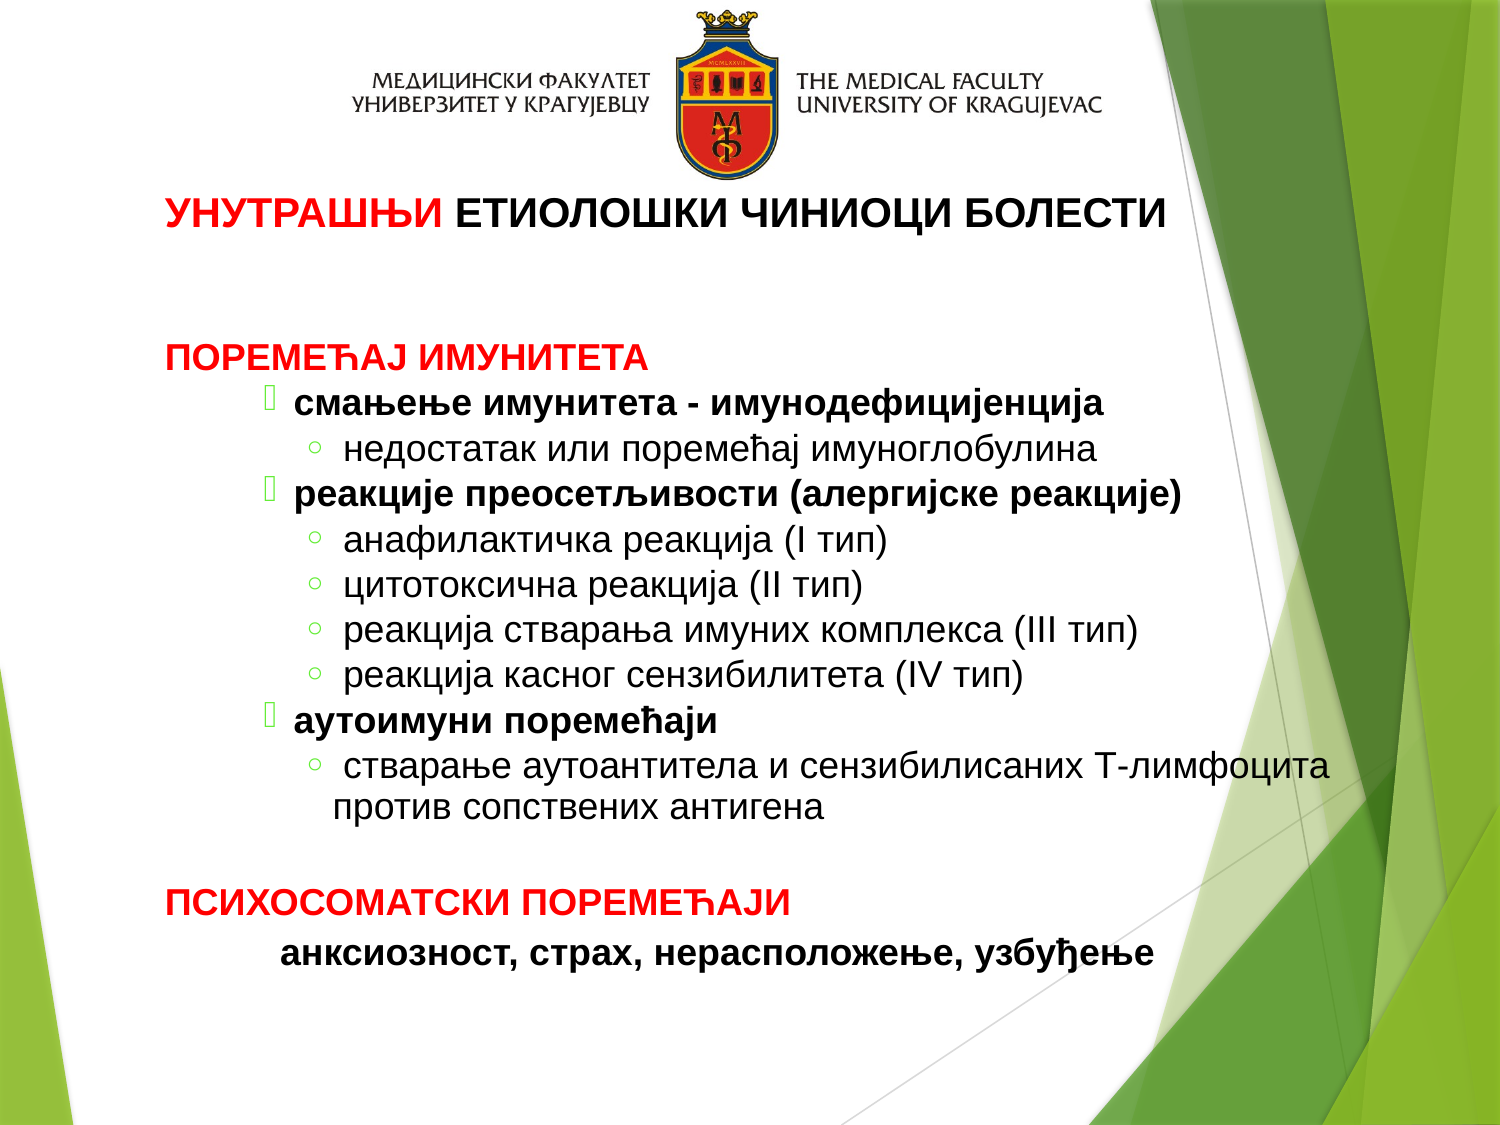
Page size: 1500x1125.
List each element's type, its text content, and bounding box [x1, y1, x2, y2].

text_box УНУТРАШЊИ ЕТИОЛОШКИ ЧИНИОЦИ БОЛЕСТИ ПОРЕМЕЋАЈ ИМУНИТЕТА смањење имунитета - имунодефицијенција недостатак или поремећај имуноглобулина реакције преосетљивости (алергијске реакције) анафилактичка реакција (I тип) цитотоксична реакција (II тип) реакција стварања имуних комплекса (III тип) реакција касног сензибилитета (IV тип) аутоимуни поремећаји стварање аутоантитела и сензибилисаних Т-лимфоцита против сопствених антигена ПСИХОСОМАТСКИ ПОРЕМЕЋАЈИ анксиозност, страх, нерасположење, узбуђење [149, 184, 1425, 988]
picture [328, 0, 1125, 184]
